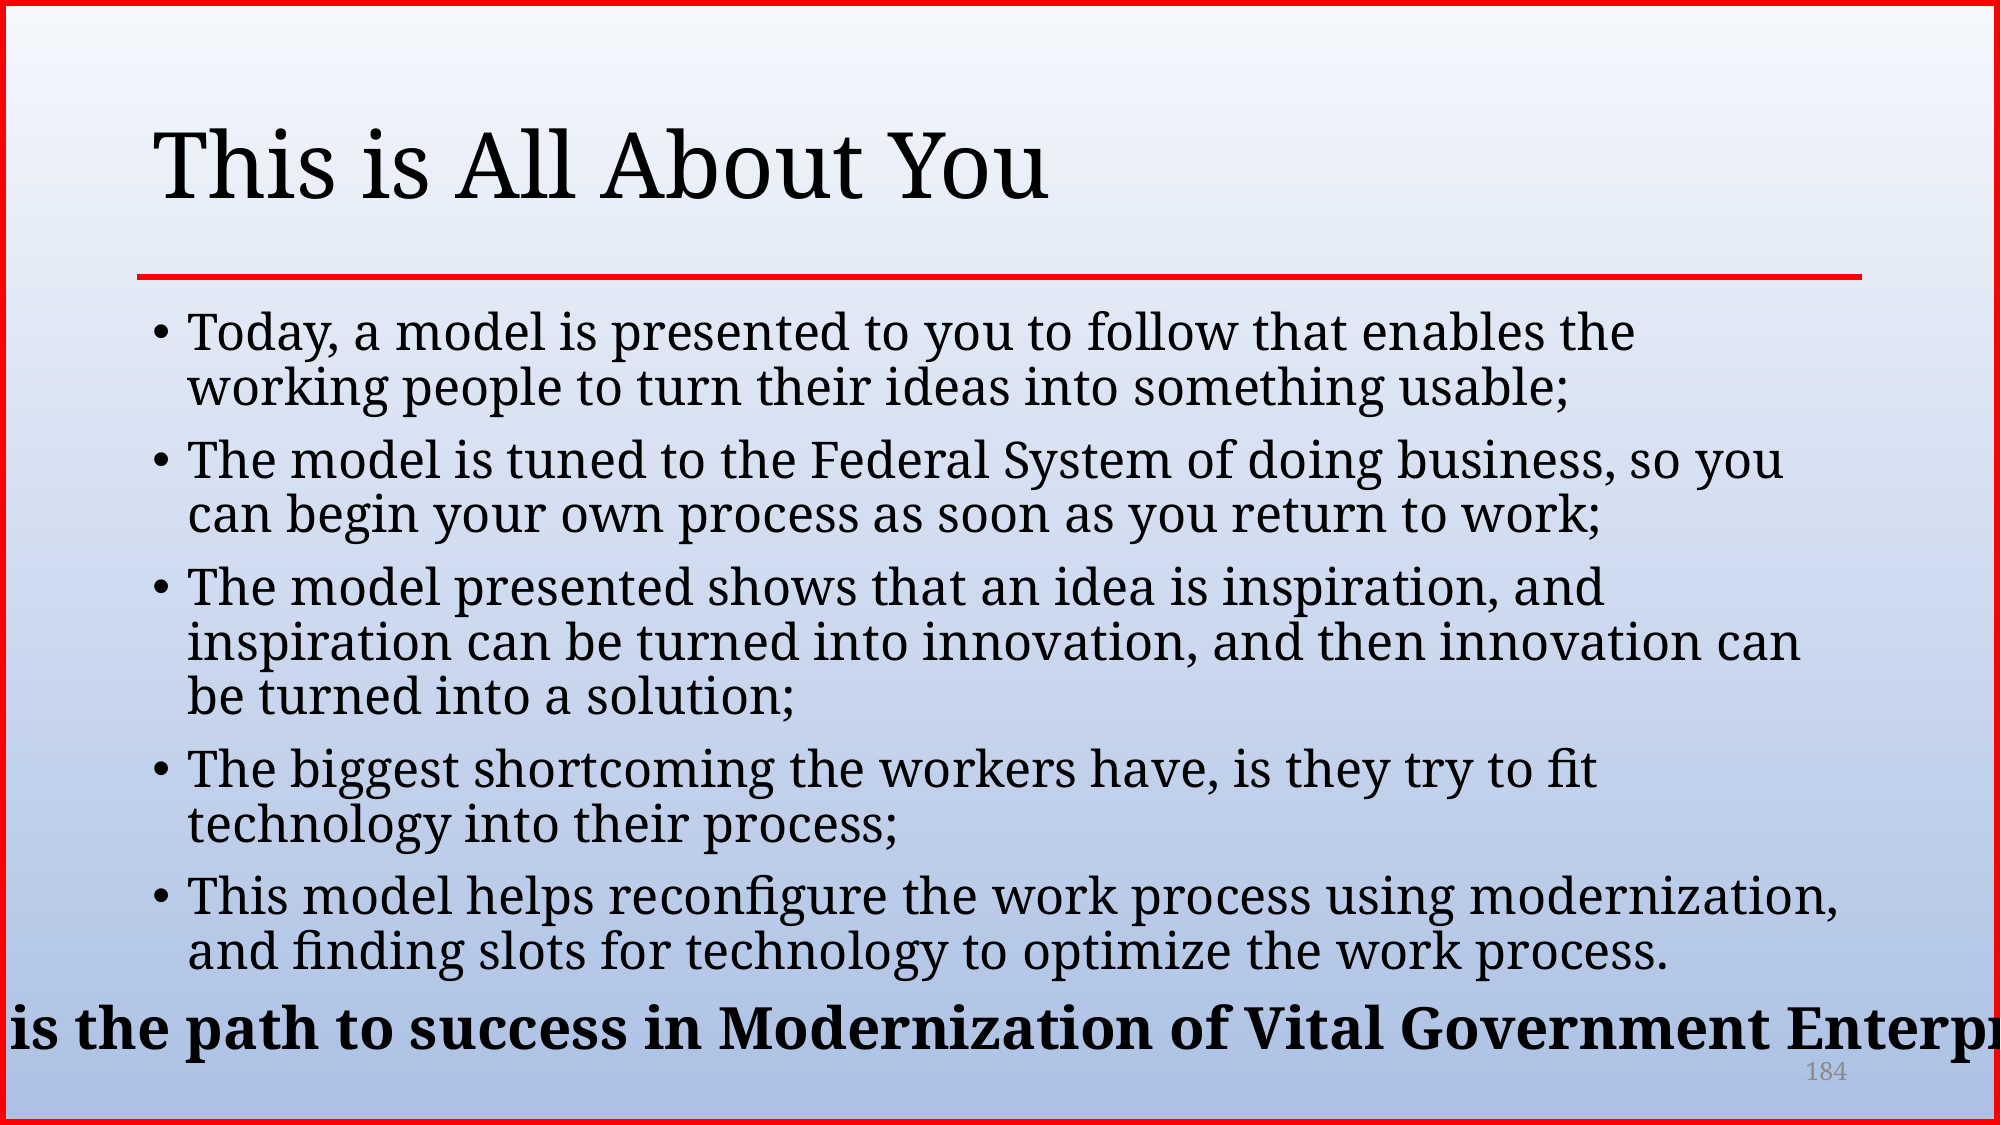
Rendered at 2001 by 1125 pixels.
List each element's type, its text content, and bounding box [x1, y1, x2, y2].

text_box This is the path to success in Modernization of Vital Government Enterprises [0, 983, 2000, 1069]
slide_number 184 [1412, 1069, 1863, 1103]
list Today, a model is presented to you to follow that enables the working people to turn their ideas into something usable; The model is tuned to the Federal System of doing business, so you can begin your own process as soon as you return to work; The model presented shows that an idea is inspiration, and inspiration can be turned into innovation, and then innovation can be turned into a solution; The biggest shortcoming the workers have, is they try to fit technology into their process; This model helps reconfigure the work process using modernization, and finding slots for technology to optimize the work process. [137, 299, 1863, 983]
title This is All About You [137, 59, 1863, 278]
